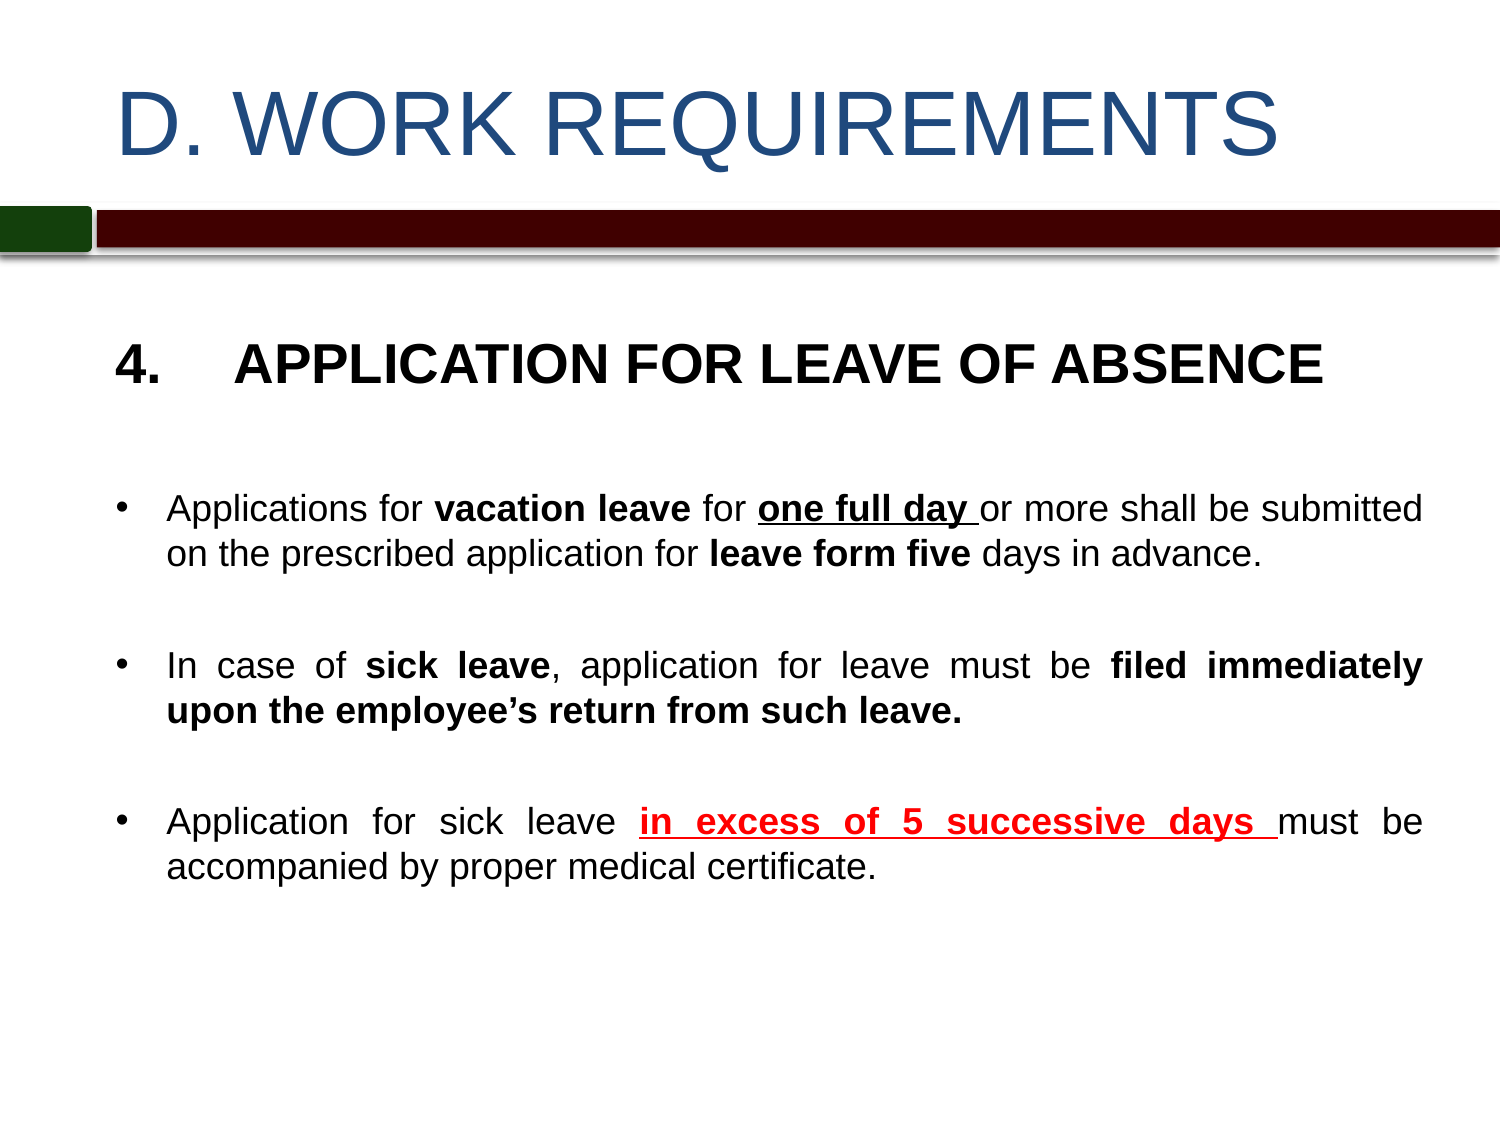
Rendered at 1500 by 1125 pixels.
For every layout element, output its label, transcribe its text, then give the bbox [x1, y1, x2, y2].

title D. WORK REQUIREMENTS [100, 37, 1438, 200]
text_box [100, 264, 1438, 375]
list APPLICATION FOR LEAVE OF ABSENCE Applications for vacation leave for one full day or more shall be submitted on the prescribed application for leave form five days in advance. In case of sick leave, application for leave must be filed immediately upon the employee’s return from such leave. Application for sick leave in excess of 5 successive days must be accompanied by proper medical certificate. [100, 383, 1439, 945]
